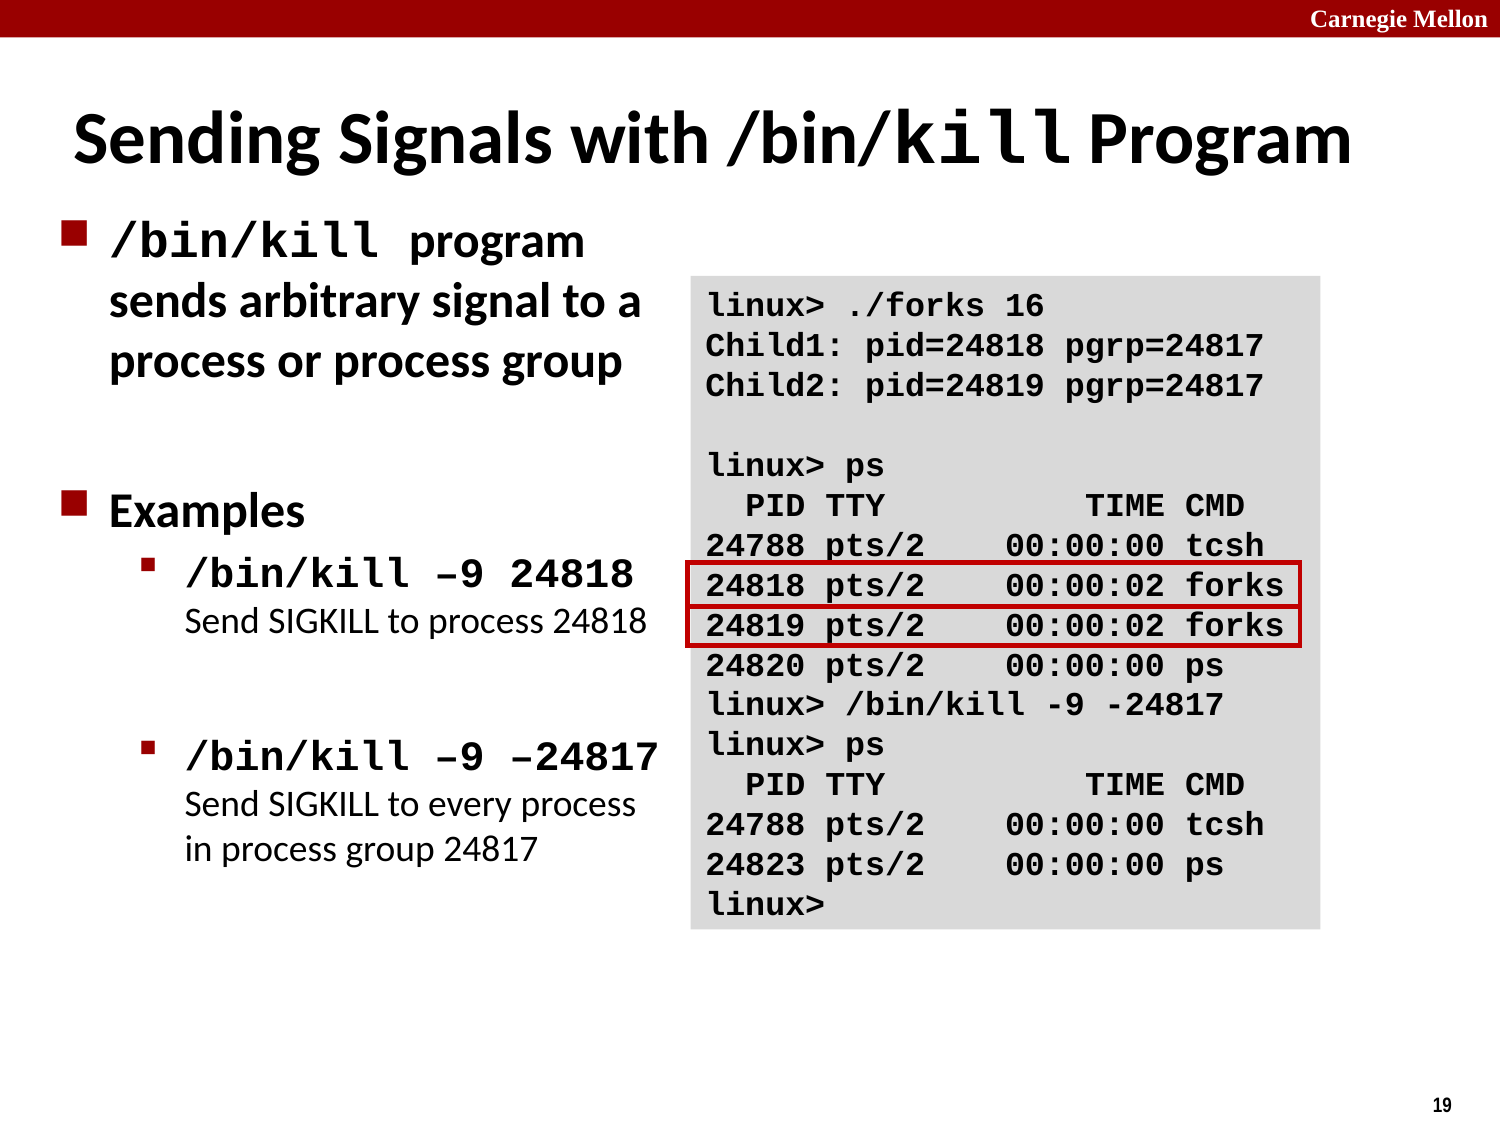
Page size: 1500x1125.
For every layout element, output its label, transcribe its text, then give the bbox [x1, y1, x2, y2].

title Sending Signals with /bin/kill Program [58, 71, 1438, 197]
text_box linux> ./forks 16 Child1: pid=24818 pgrp=24817 Child2: pid=24819 pgrp=24817 linux> ps PID TTY TIME CMD 24788 pts/2 00:00:00 tcsh 24818 pts/2 00:00:02 forks 24819 pts/2 00:00:02 forks 24820 pts/2 00:00:00 ps linux> /bin/kill -9 -24817 linux> ps PID TTY TIME CMD 24788 pts/2 00:00:00 tcsh 24823 pts/2 00:00:00 ps linux> [690, 275, 1321, 930]
list /bin/kill program sends arbitrary signal to a process or process group Examples /bin/kill –9 24818 Send SIGKILL to process 24818 /bin/kill –9 –24817 Send SIGKILL to every process in process group 24817 [47, 199, 688, 1058]
text_box [687, 562, 1300, 646]
